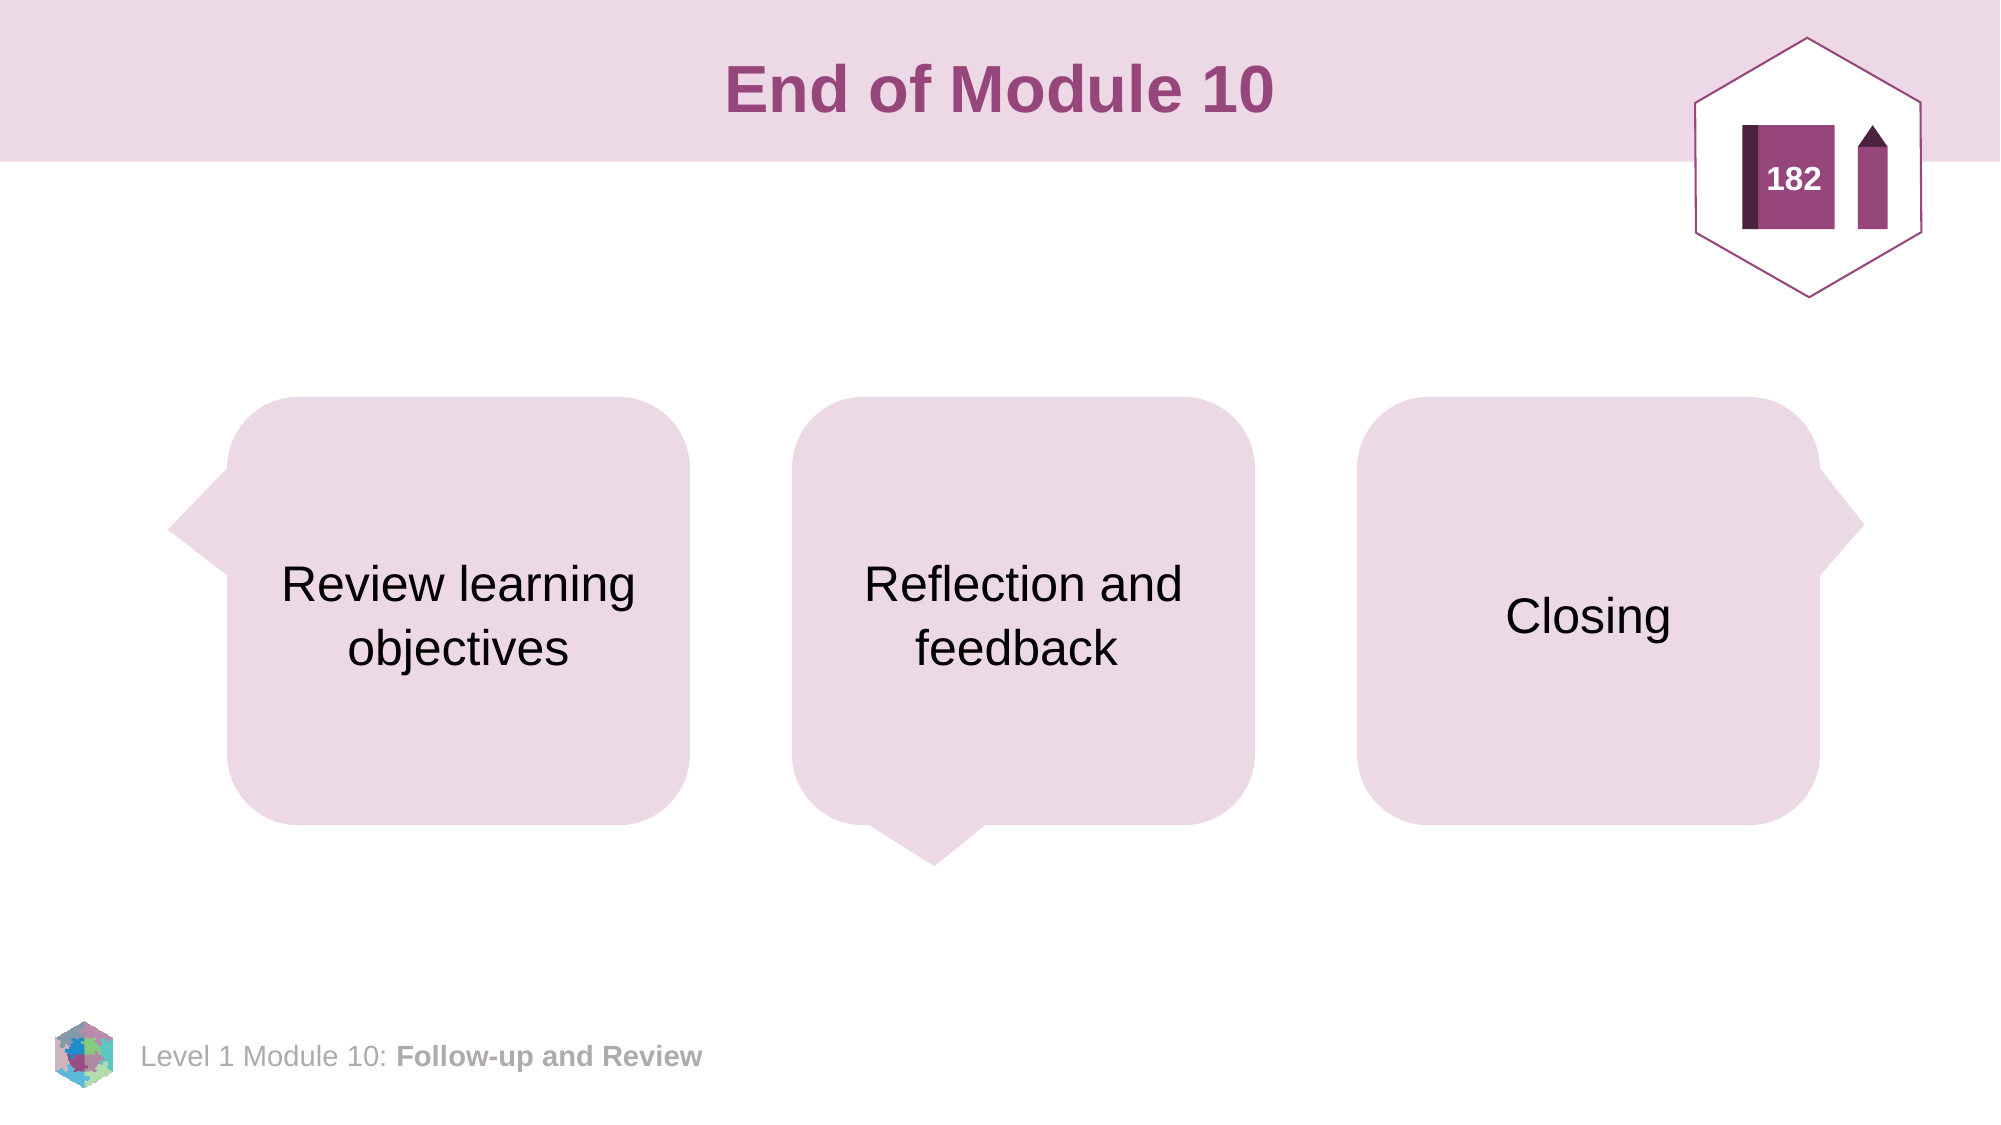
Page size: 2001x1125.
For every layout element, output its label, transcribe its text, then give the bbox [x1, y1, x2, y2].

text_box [1677, 55, 1939, 280]
title End of Module 10 [137, 19, 1863, 163]
picture [55, 1021, 113, 1088]
text_box Review learning objectives [166, 395, 691, 827]
text_box Reflection and feedback [790, 395, 1256, 868]
text_box Closing [1355, 395, 1866, 827]
